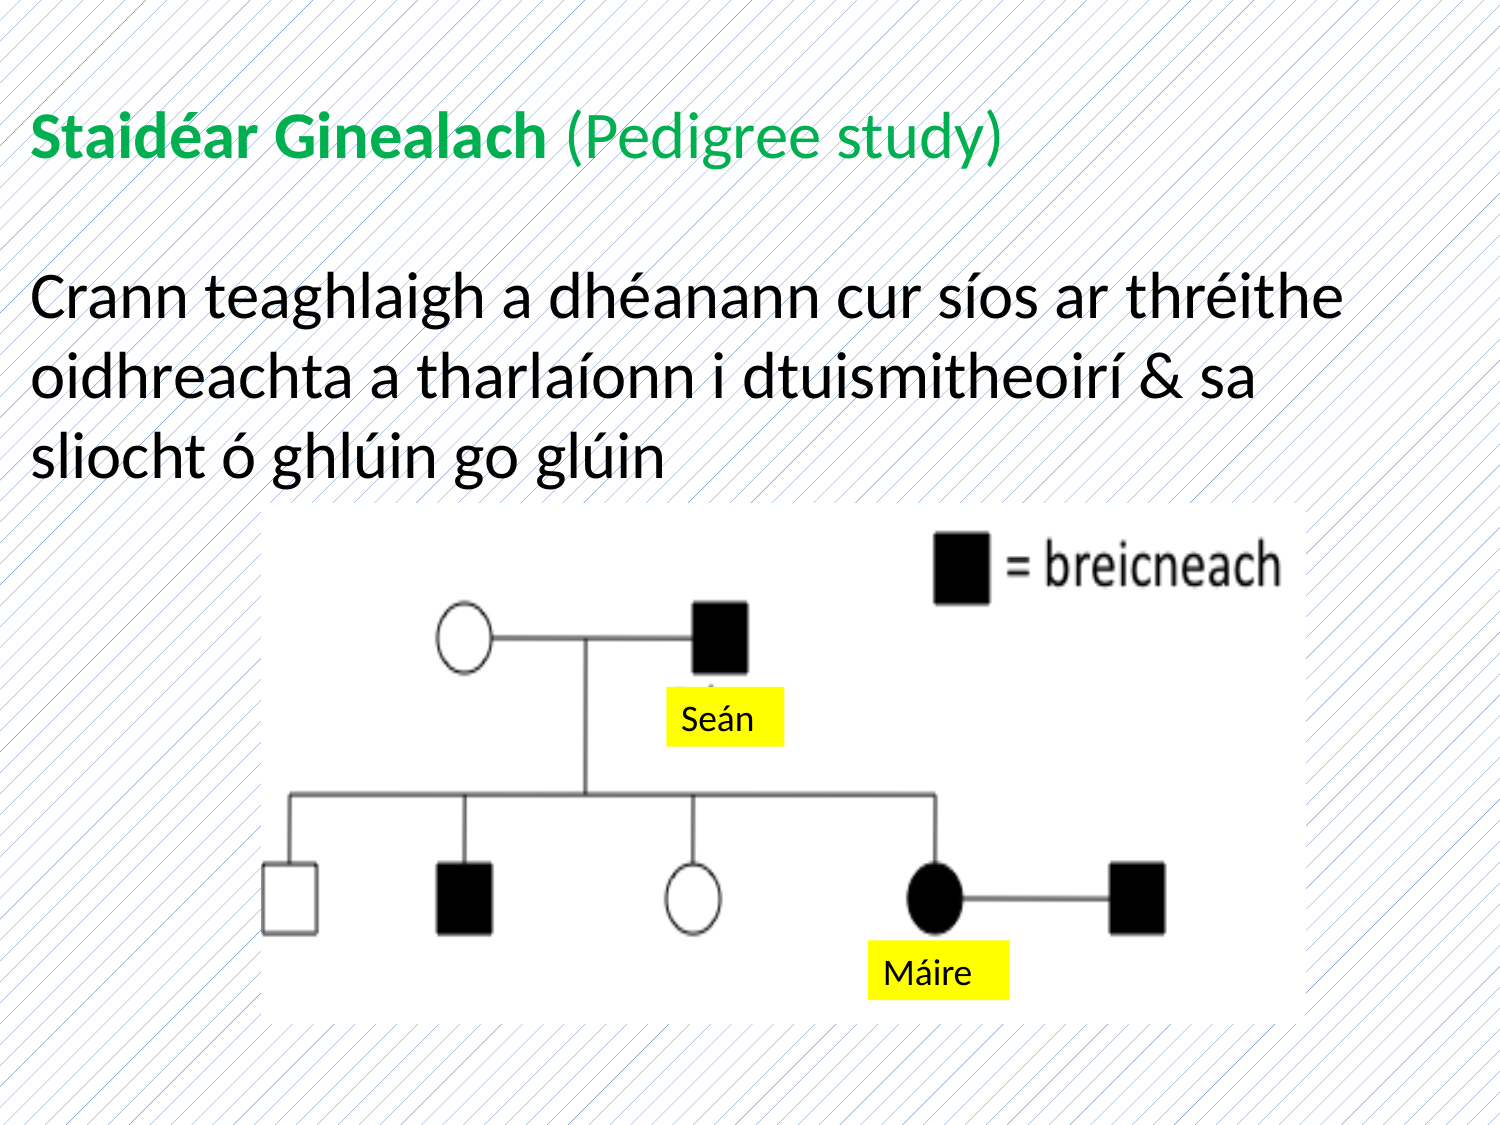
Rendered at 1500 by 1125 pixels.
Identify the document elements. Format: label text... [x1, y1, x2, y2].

text_box Staidéar Ginealach (Pedigree study) Crann teaghlaigh a dhéanann cur síos ar thréithe oidhreachta a tharlaíonn i dtuismitheoirí & sa sliocht ó ghlúin go glúin [15, 84, 1436, 499]
picture [260, 503, 1306, 1024]
